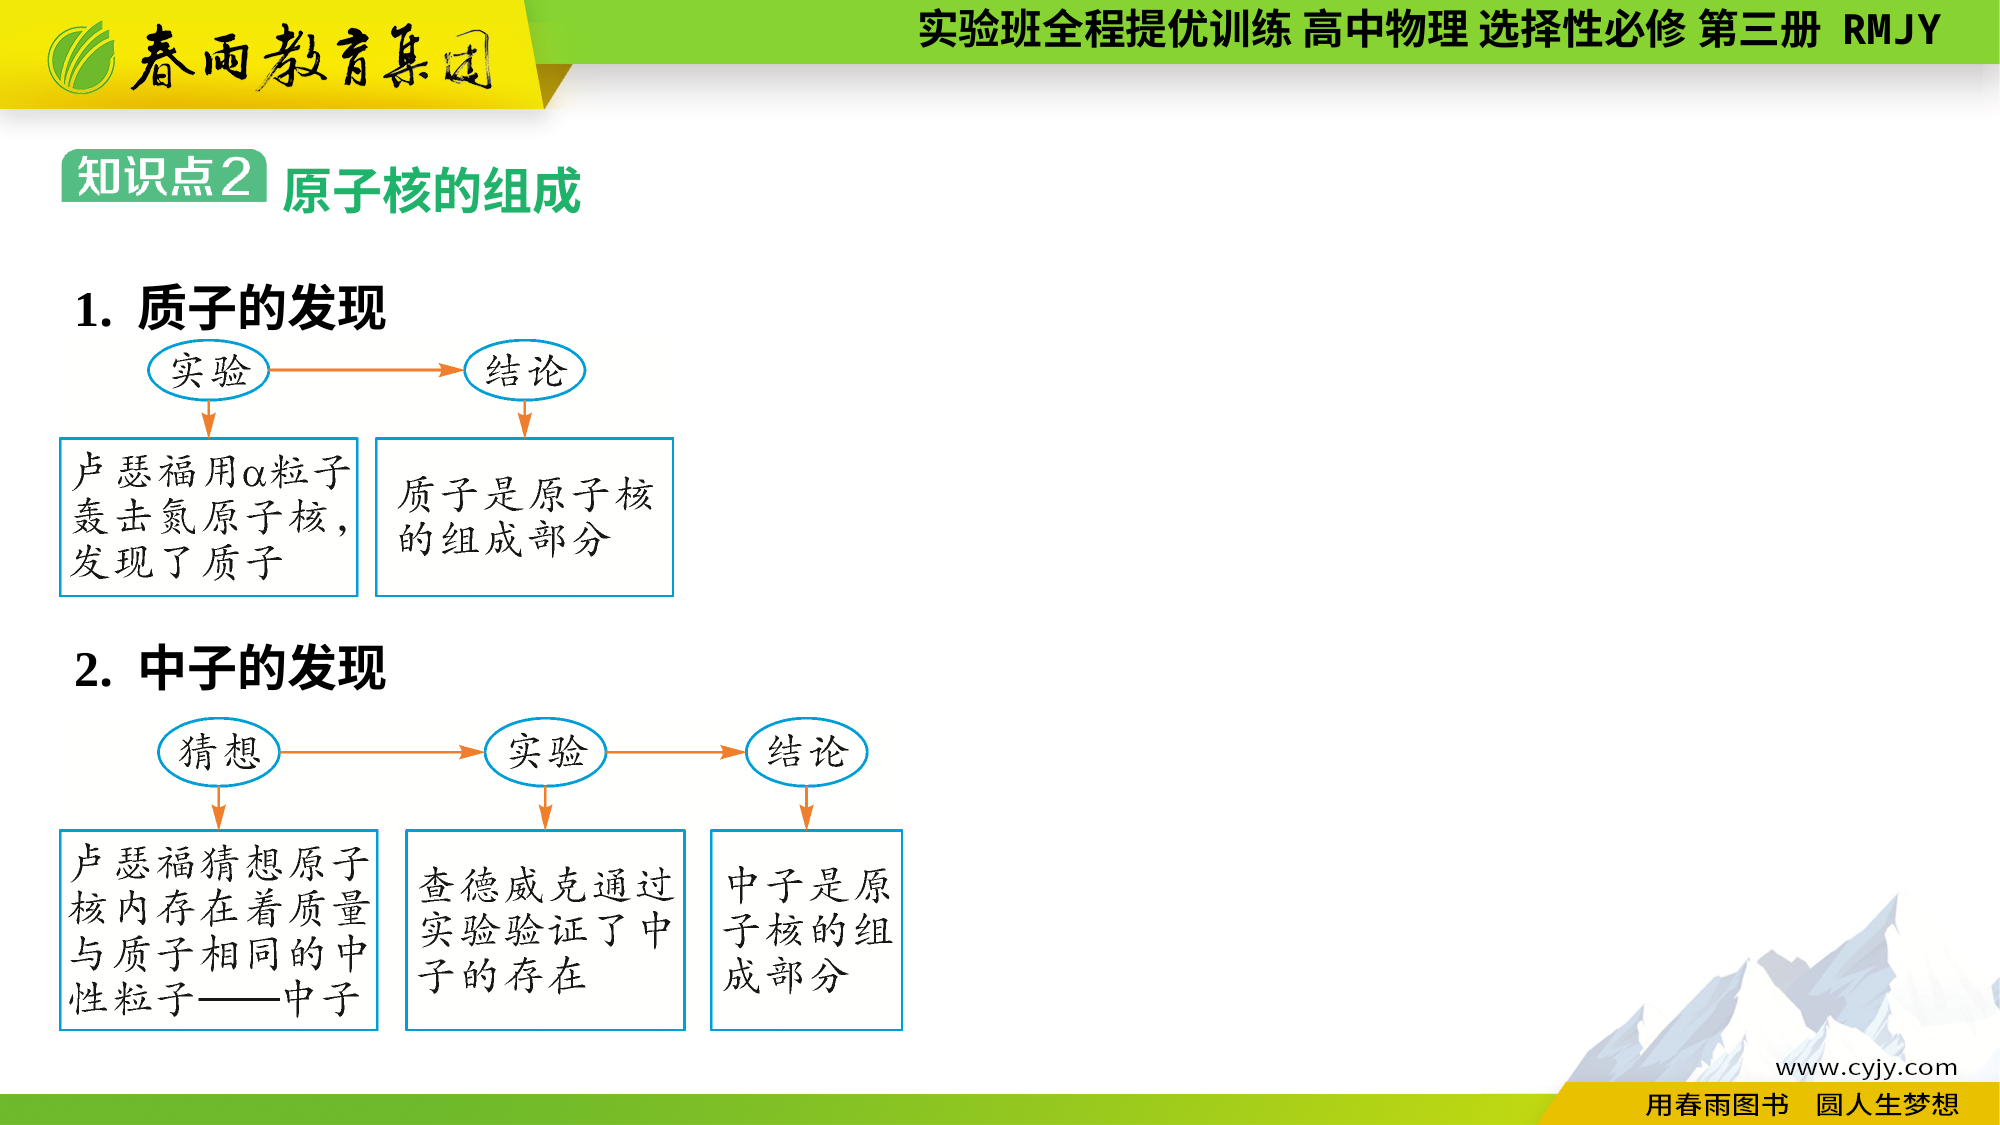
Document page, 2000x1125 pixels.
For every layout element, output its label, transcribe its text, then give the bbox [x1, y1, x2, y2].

picture [0, 0, 2000, 1125]
list 1. 质子的发现 2. 中子的发现 [59, 239, 1944, 698]
text_box 原子核的组成 [267, 122, 1944, 228]
